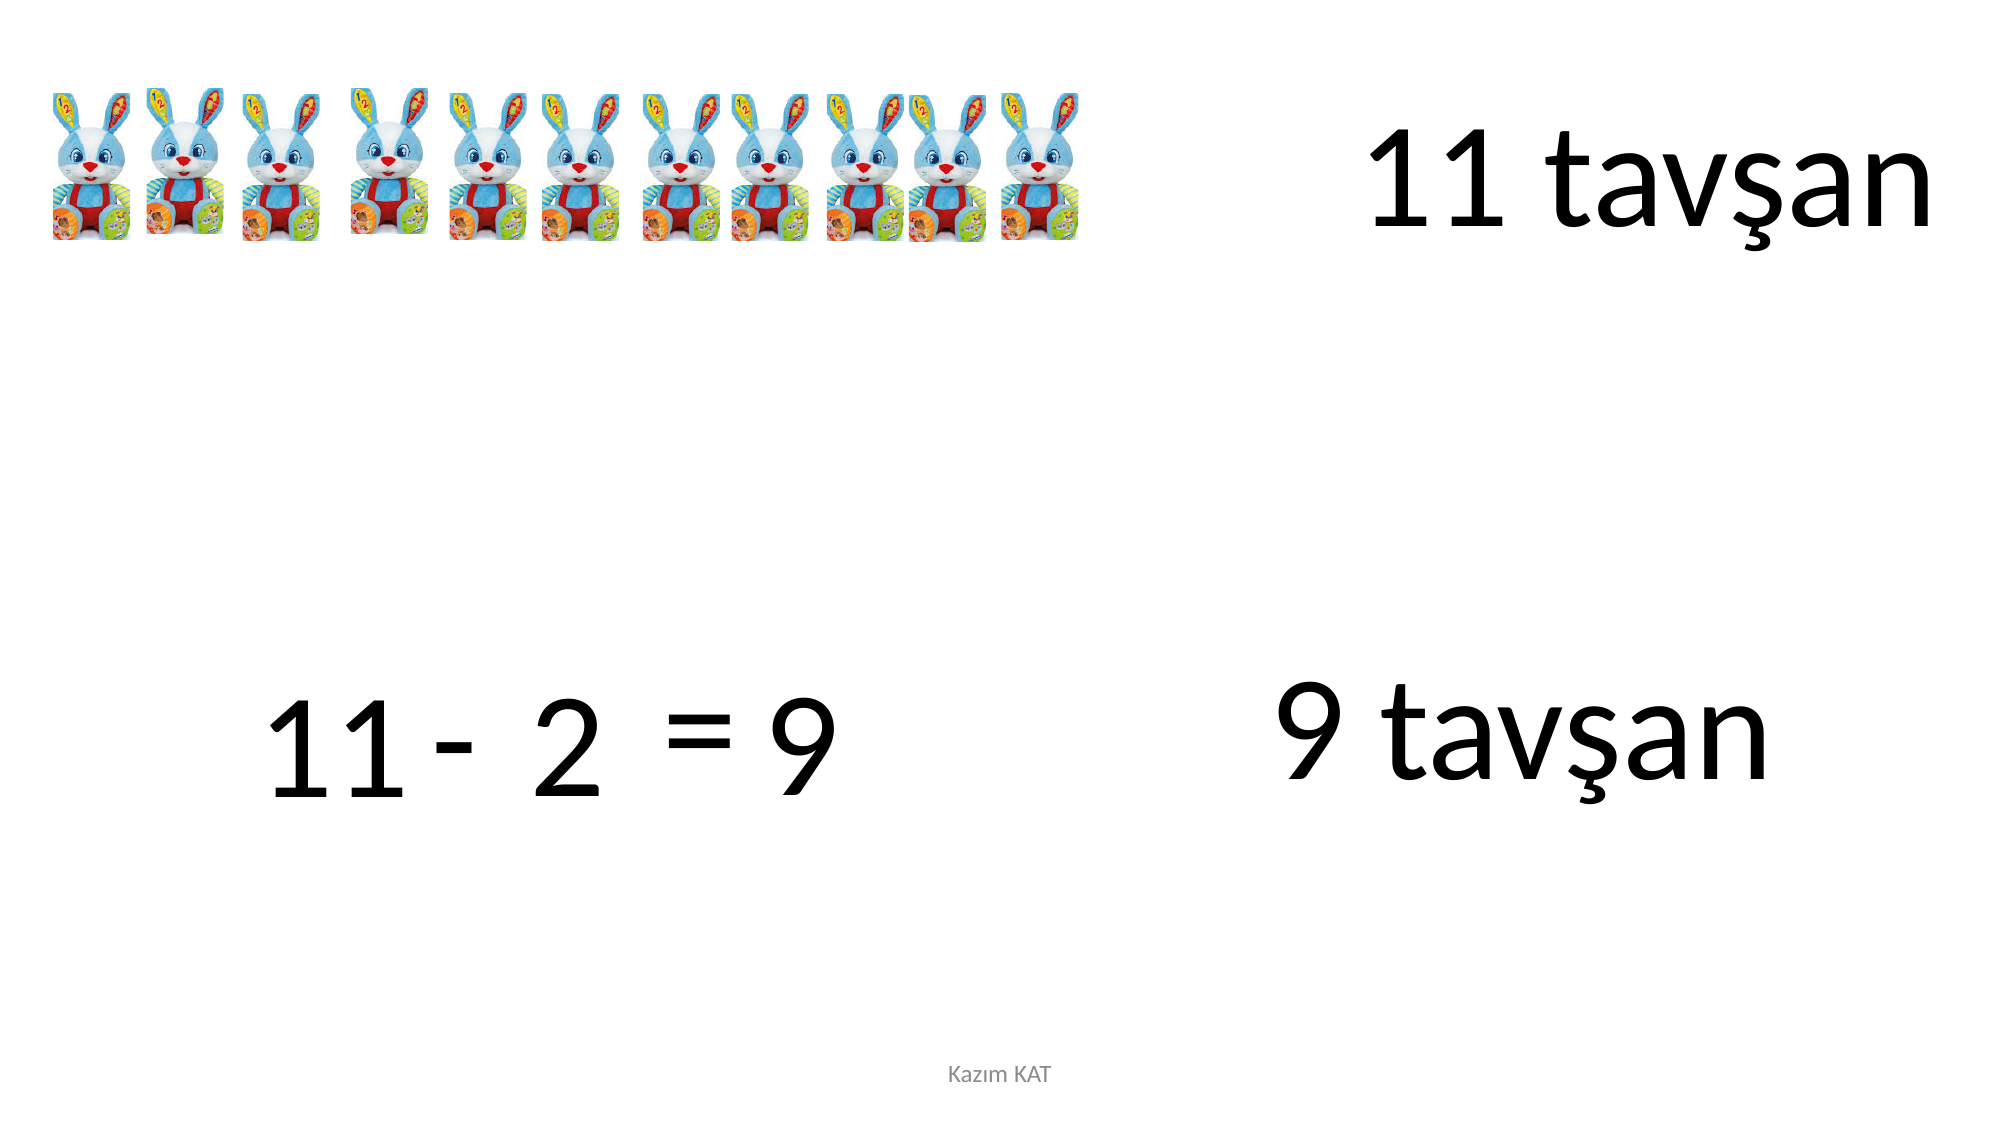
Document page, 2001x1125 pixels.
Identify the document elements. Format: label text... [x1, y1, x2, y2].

text_box 11 [242, 640, 464, 835]
text_box 2 [515, 638, 674, 834]
text_box = [647, 622, 757, 818]
picture [642, 94, 720, 241]
picture [1001, 93, 1079, 240]
picture [731, 94, 809, 241]
picture [52, 93, 131, 240]
picture [146, 88, 224, 234]
picture [449, 93, 527, 240]
picture [908, 95, 986, 242]
text_box 11 tavşan [1342, 69, 2000, 264]
footer Kazım KAT [662, 1042, 1338, 1103]
picture [826, 94, 904, 241]
text_box - [416, 633, 526, 829]
picture [242, 94, 320, 241]
text_box 9 tavşan [1254, 622, 1912, 818]
picture [350, 88, 429, 234]
text_box 9 [748, 638, 843, 833]
picture [542, 94, 620, 241]
